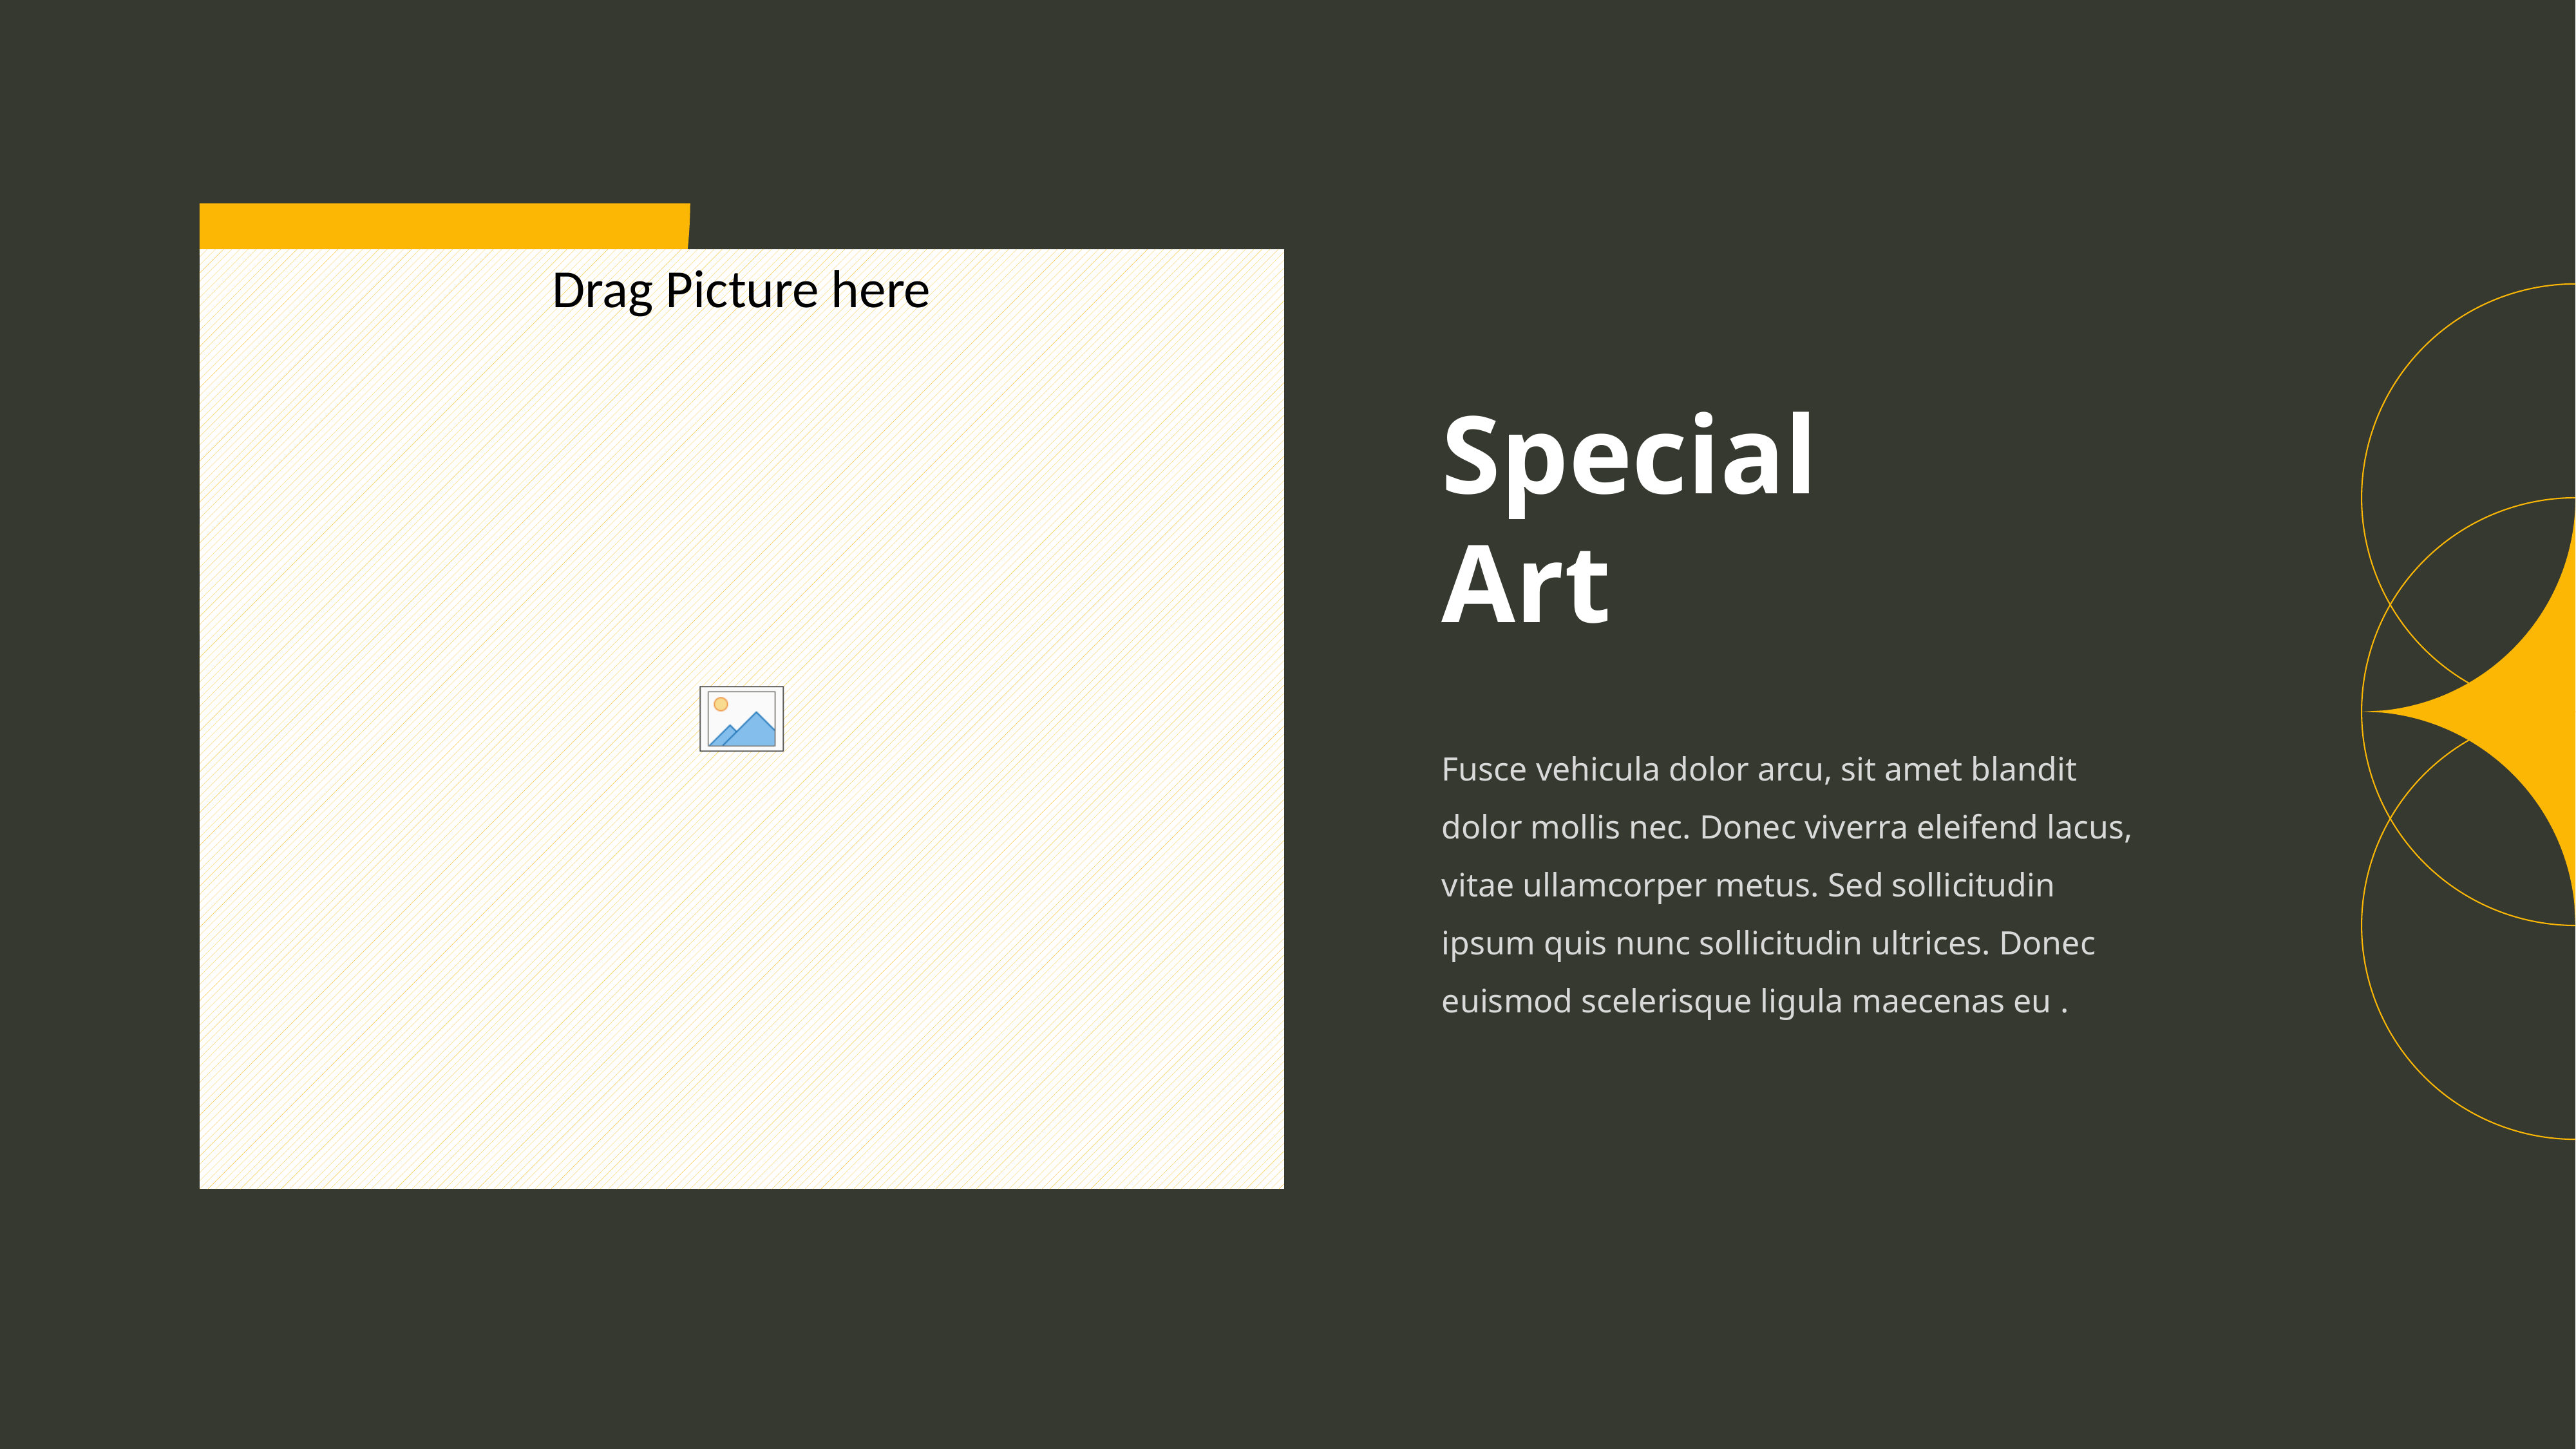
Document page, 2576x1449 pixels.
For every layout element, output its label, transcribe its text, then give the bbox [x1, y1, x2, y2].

text_box [199, 203, 690, 249]
text_box Fusce vehicula dolor arcu, sit amet blandit dolor mollis nec. Donec viverra eleifend lacus, vitae ullamcorper metus. Sed sollicitudin ipsum quis nunc sollicitudin ultrices. Donec euismod scelerisque ligula maecenas eu . [1432, 724, 2157, 1024]
text_box Special Art [1432, 381, 1913, 649]
picture [199, 249, 1284, 1189]
